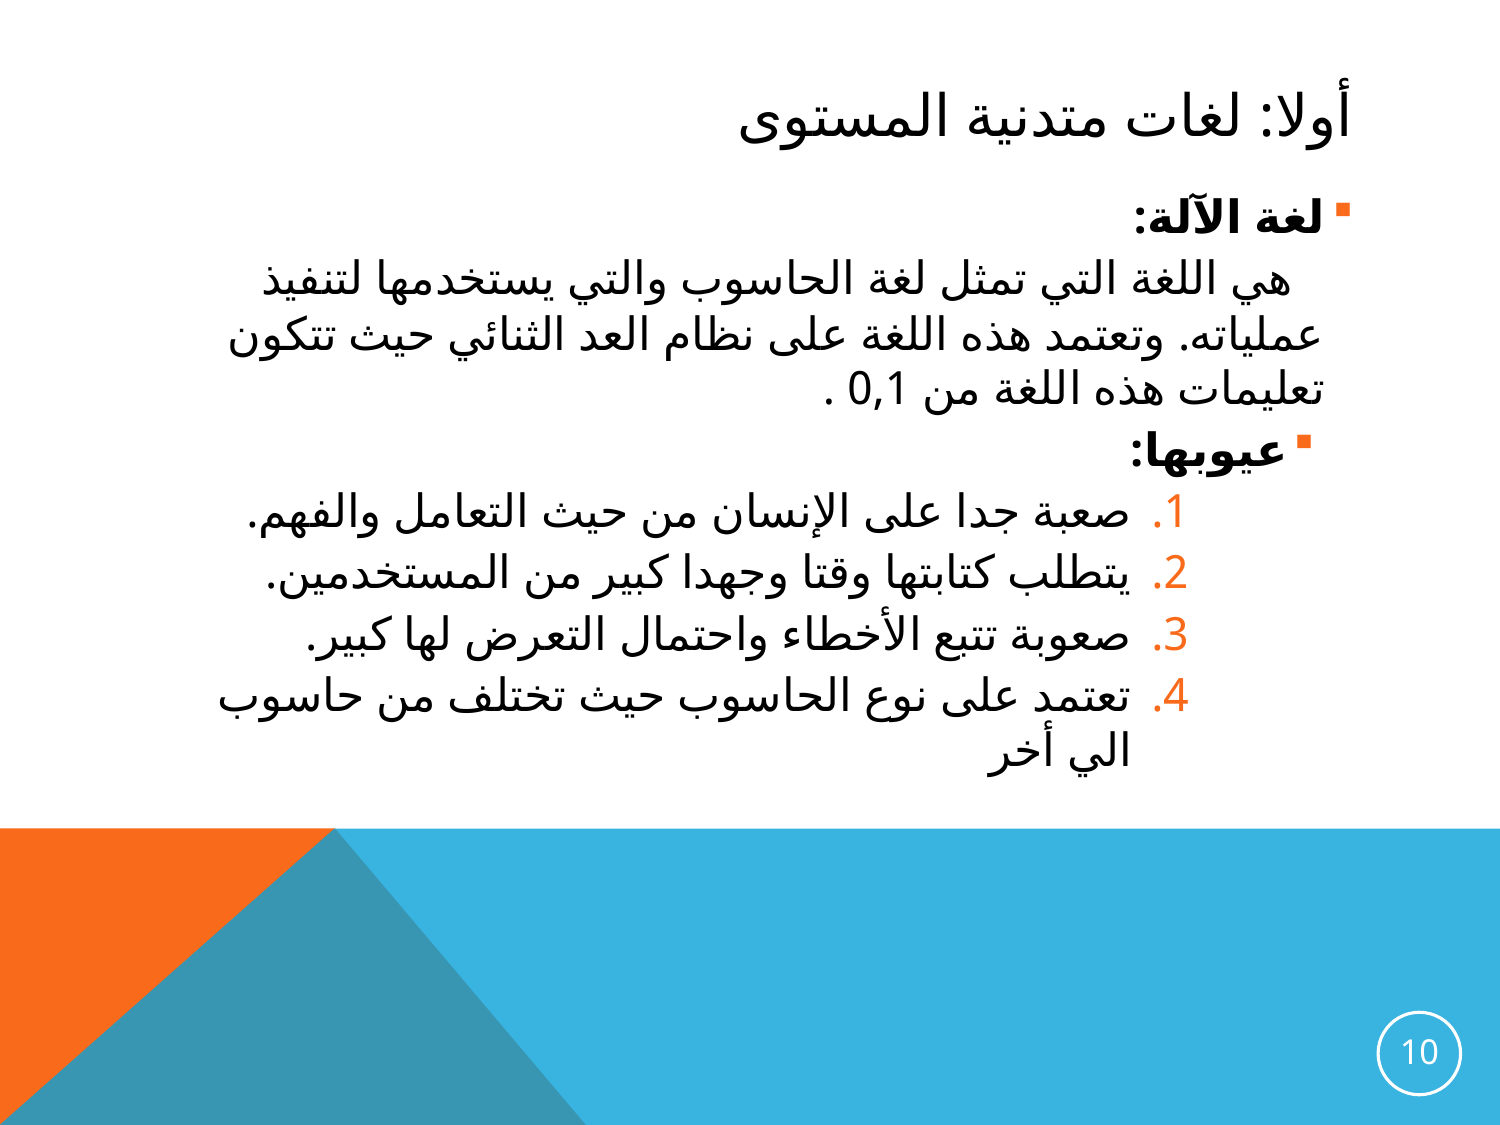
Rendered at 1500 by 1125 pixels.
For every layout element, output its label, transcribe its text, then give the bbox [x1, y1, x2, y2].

slide_number 10 [1376, 1010, 1463, 1097]
list لغة الآلة: هي اللغة التي تمثل لغة الحاسوب والتي يستخدمها لتنفيذ عملياته. وتعتمد هذه اللغة على نظام العد الثنائي حيث تتكون تعليمات هذه اللغة من 0,1 . عيوبها: صعبة جدا على الإنسان من حيث التعامل والفهم. يتطلب كتابتها وقتا وجهدا كبير من المستخدمين. صعوبة تتبع الأخطاء واحتمال التعرض لها كبير. تعتمد على نوع الحاسوب حيث تختلف من حاسوب الي أخر [135, 180, 1369, 768]
title أولا: لغات متدنية المستوى [135, 60, 1369, 150]
